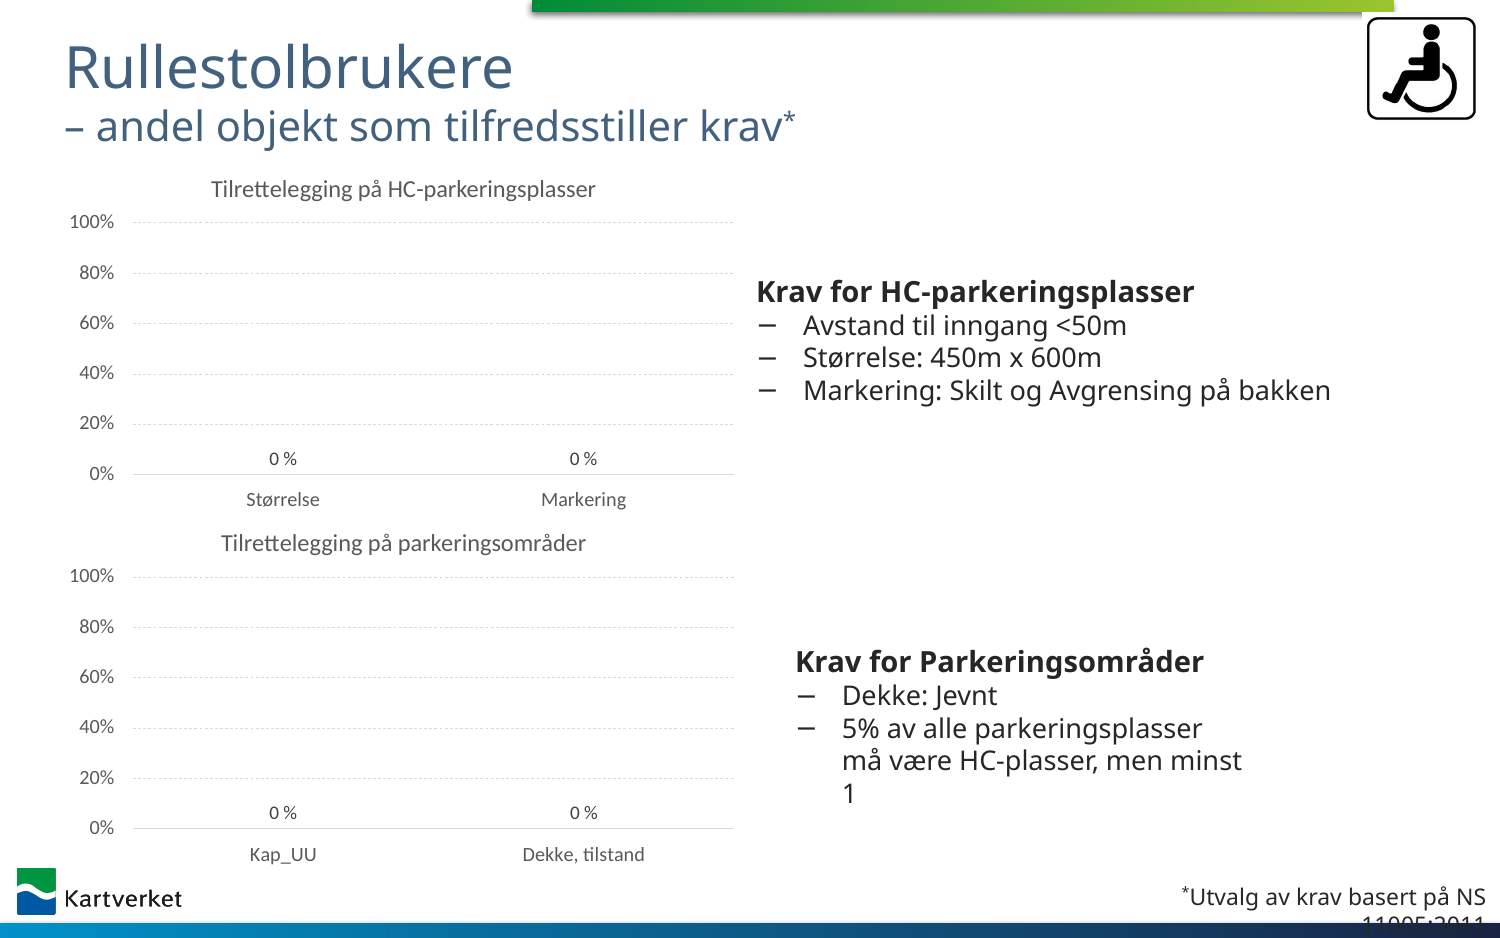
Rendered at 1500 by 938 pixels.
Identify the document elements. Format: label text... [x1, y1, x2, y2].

picture [1362, 12, 1481, 126]
picture [62, 166, 746, 519]
text_box *Utvalg av krav basert på NS 11005:2011 [1068, 873, 1500, 938]
picture [62, 520, 746, 874]
text_box Krav for HC-parkeringsplasser Avstand til inngang <50m Størrelse: 450m x 600m Markering: Skilt og Avgrensing på bakken [750, 265, 1346, 413]
text_box Krav for Parkeringsområder Dekke: Jevnt 5% av alle parkeringsplasser må være HC-plasser, men minst 1 [780, 636, 1261, 816]
text_box Rullestolbrukere – andel objekt som tilfredsstiller krav* [49, 25, 1431, 158]
